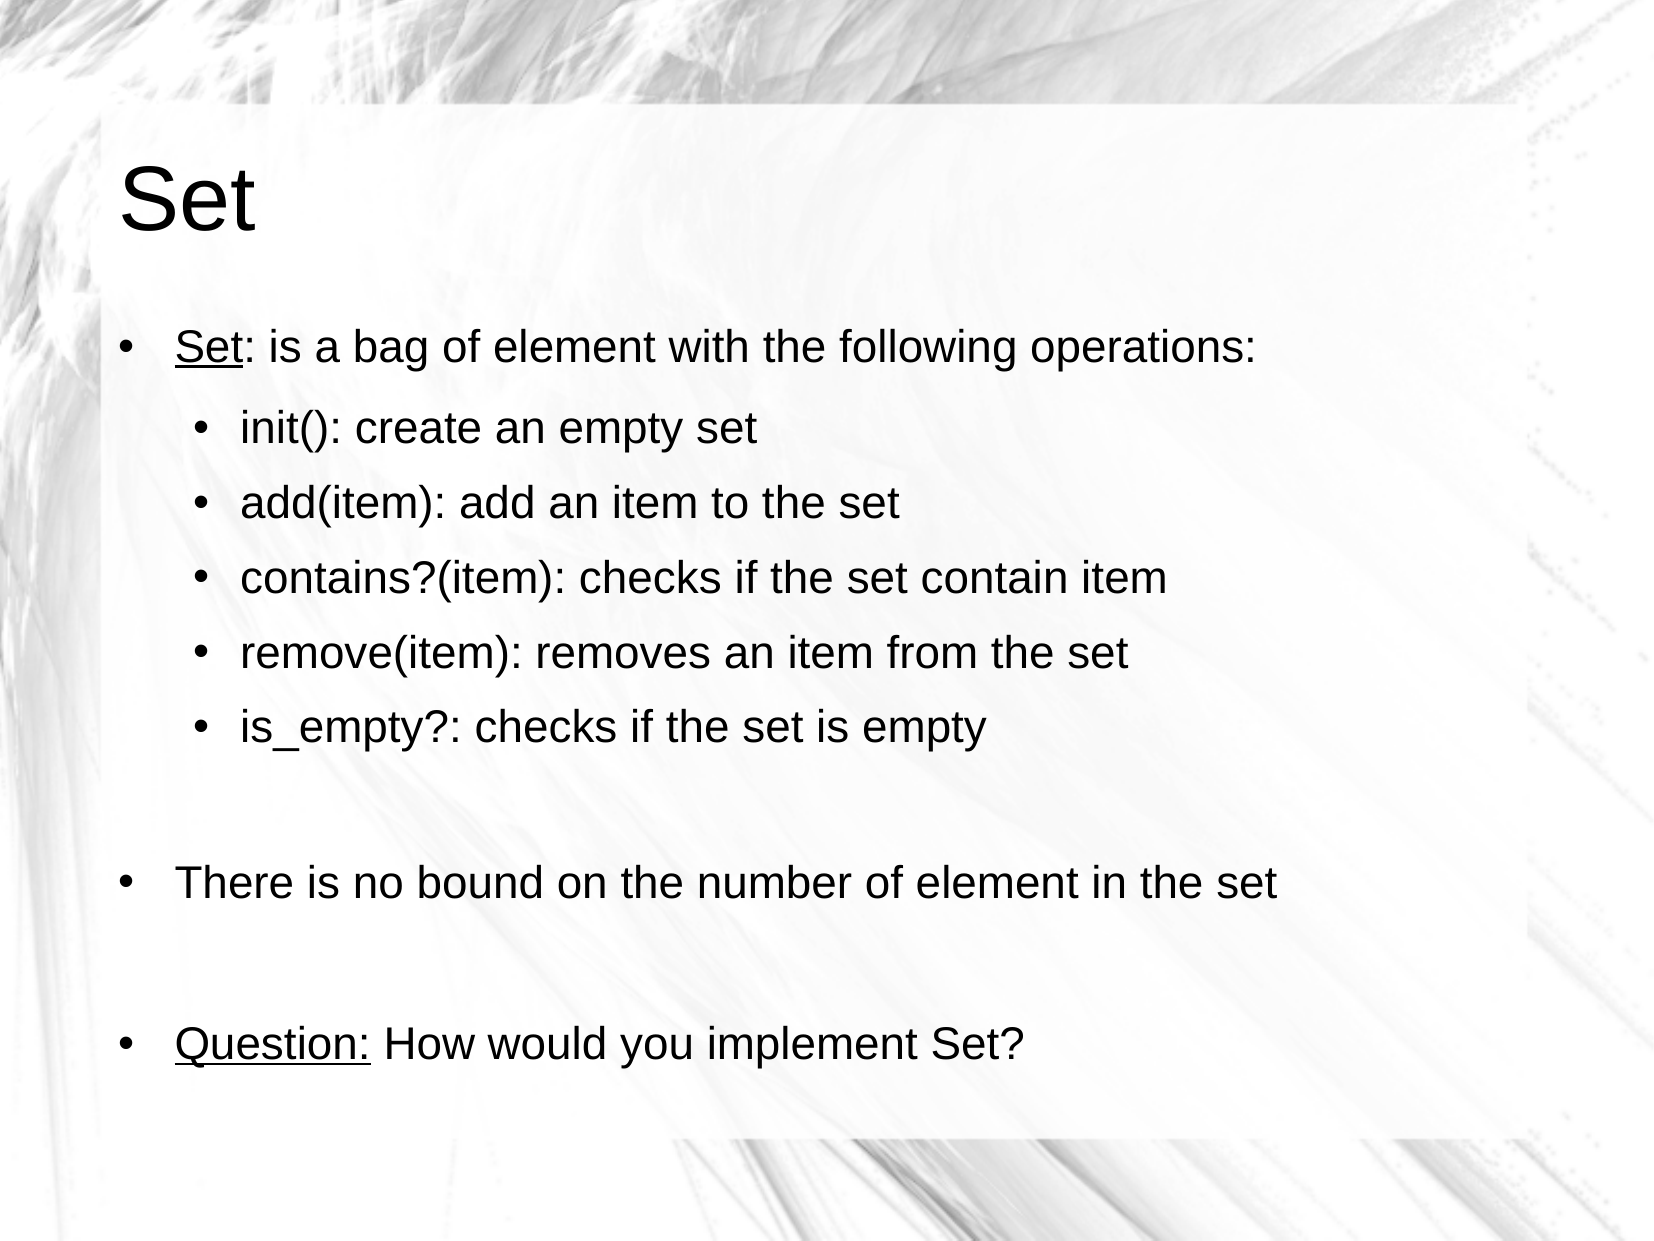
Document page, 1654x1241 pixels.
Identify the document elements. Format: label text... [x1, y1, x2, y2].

picture [0, 0, 1654, 1241]
list Set: is a bag of element with the following operations: init(): create an empty set add(item): add an item to the set contains?(item): checks if the set contain item remove(item): removes an item from the set is_empty?: checks if the set is empty There is no bound on the number of element in the set Question: How would you implement Set? [118, 319, 1571, 1109]
title Set [118, 112, 1506, 281]
